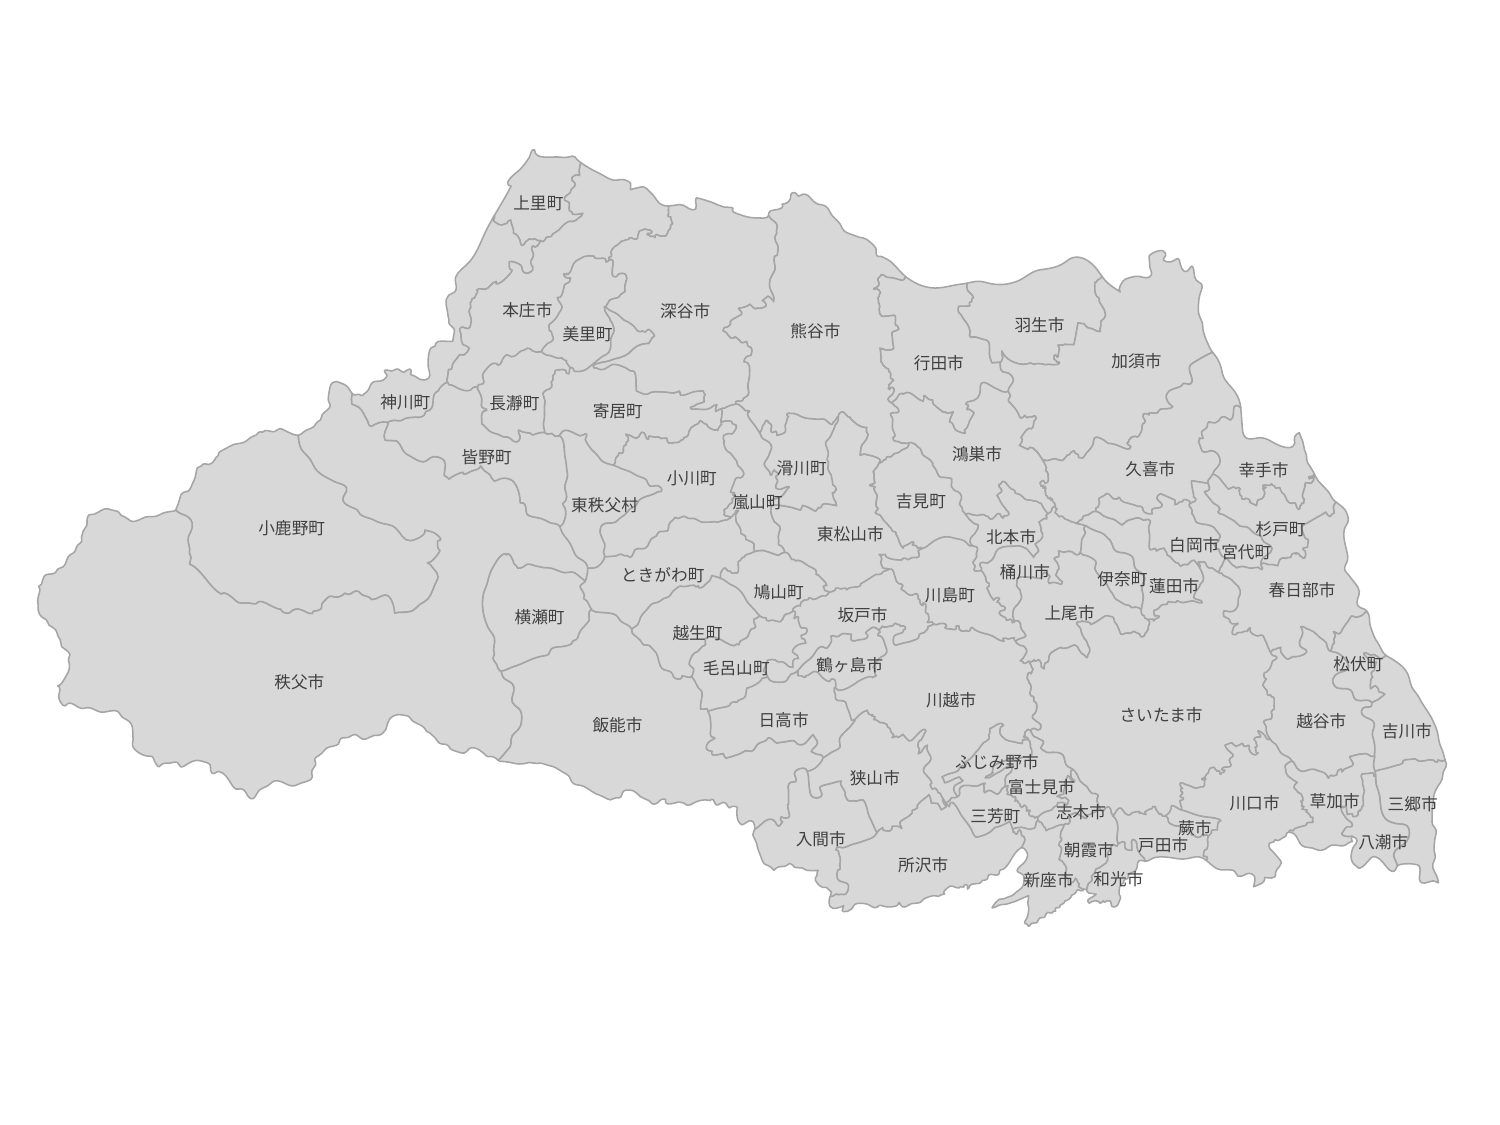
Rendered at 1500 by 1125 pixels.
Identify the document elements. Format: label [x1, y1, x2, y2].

text_box [258, 192, 1439, 891]
text_box [36, 148, 1448, 929]
